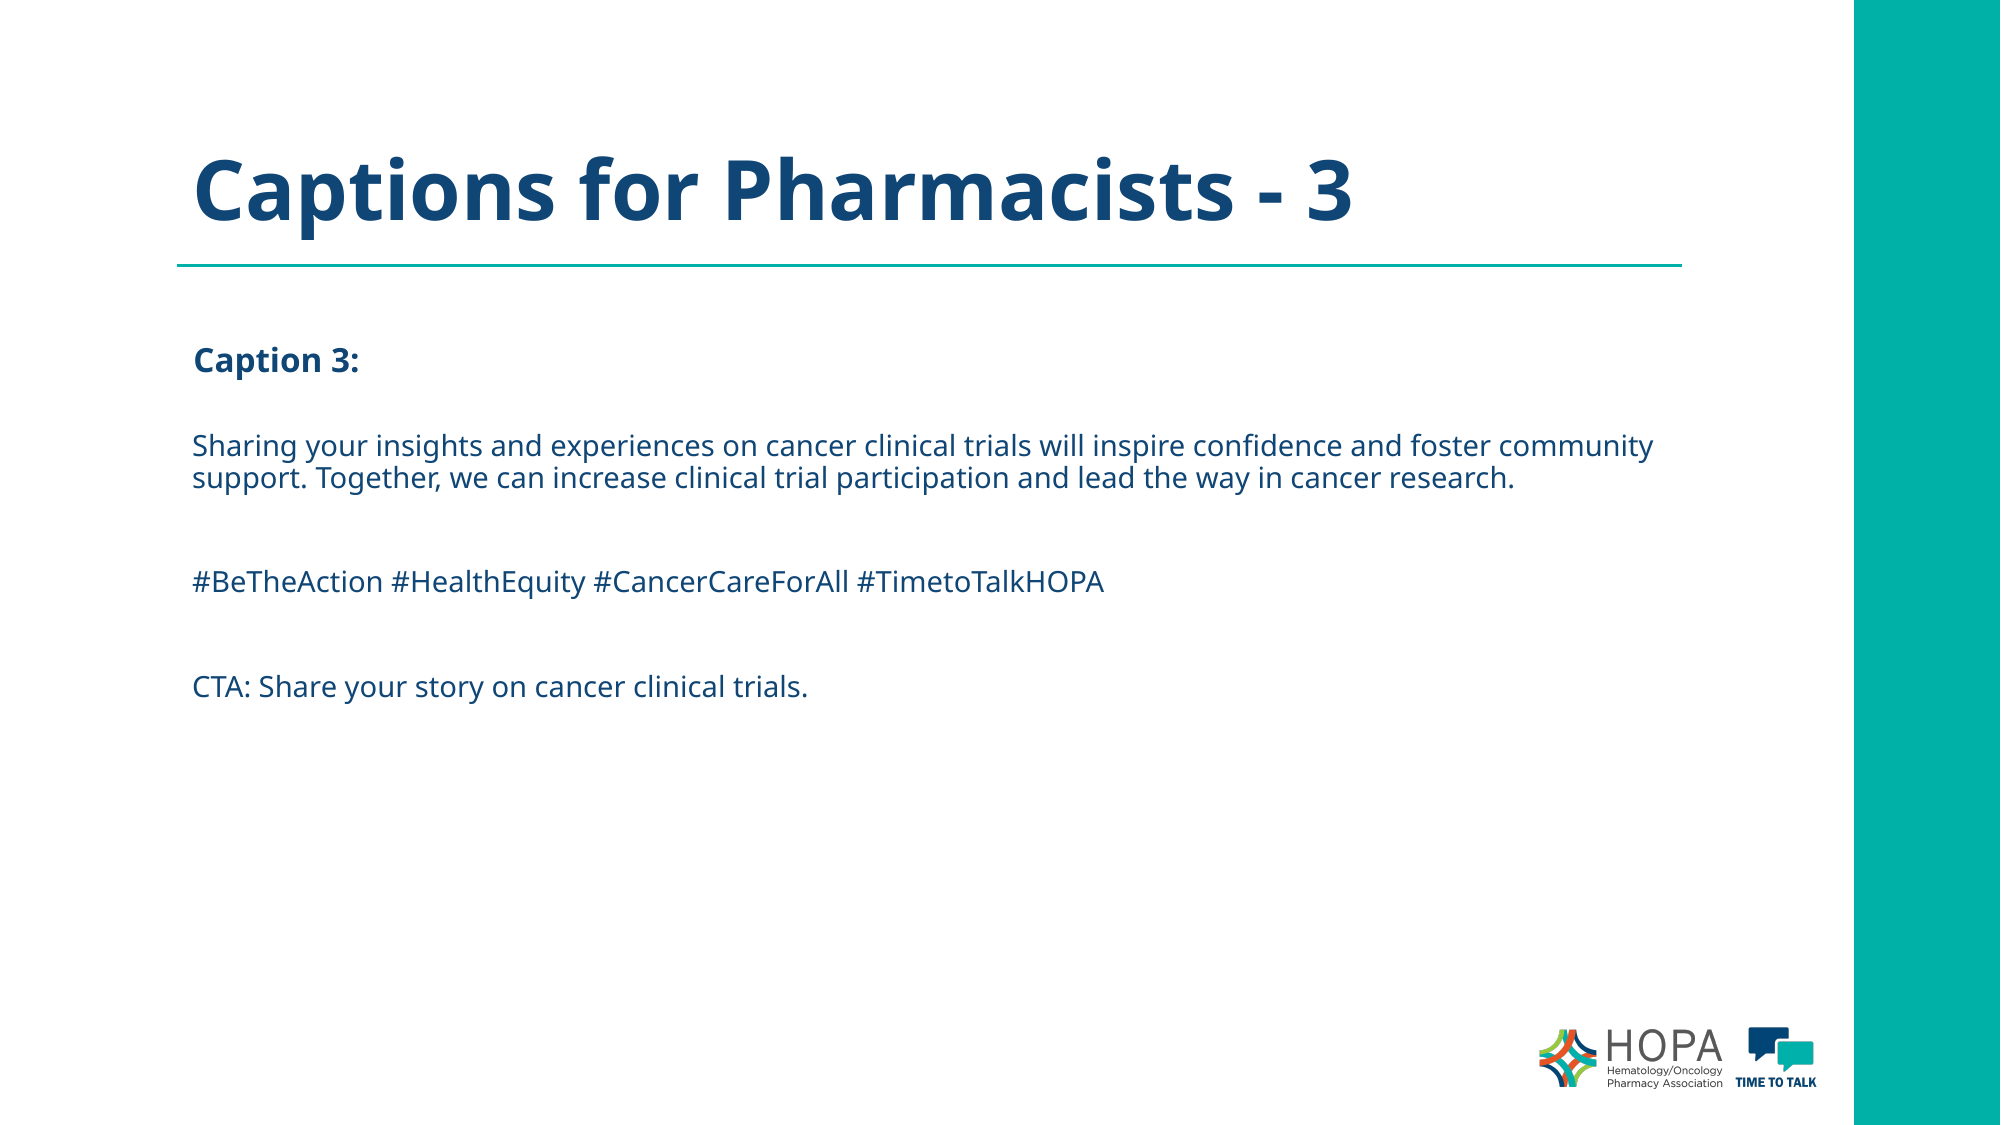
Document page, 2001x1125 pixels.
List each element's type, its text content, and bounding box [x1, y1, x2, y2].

title Captions for Pharmacists - 3 [176, 137, 1682, 250]
list Sharing your insights and experiences on cancer clinical trials will inspire confidence and foster community support. Together, we can increase clinical trial participation and lead the way in cancer research. #BeTheAction #HealthEquity #CancerCareForAll #TimetoTalkHOPA CTA: Share your story on cancer clinical trials. [176, 424, 1682, 1000]
picture [1532, 1020, 1821, 1094]
list Caption 3: [178, 335, 900, 393]
